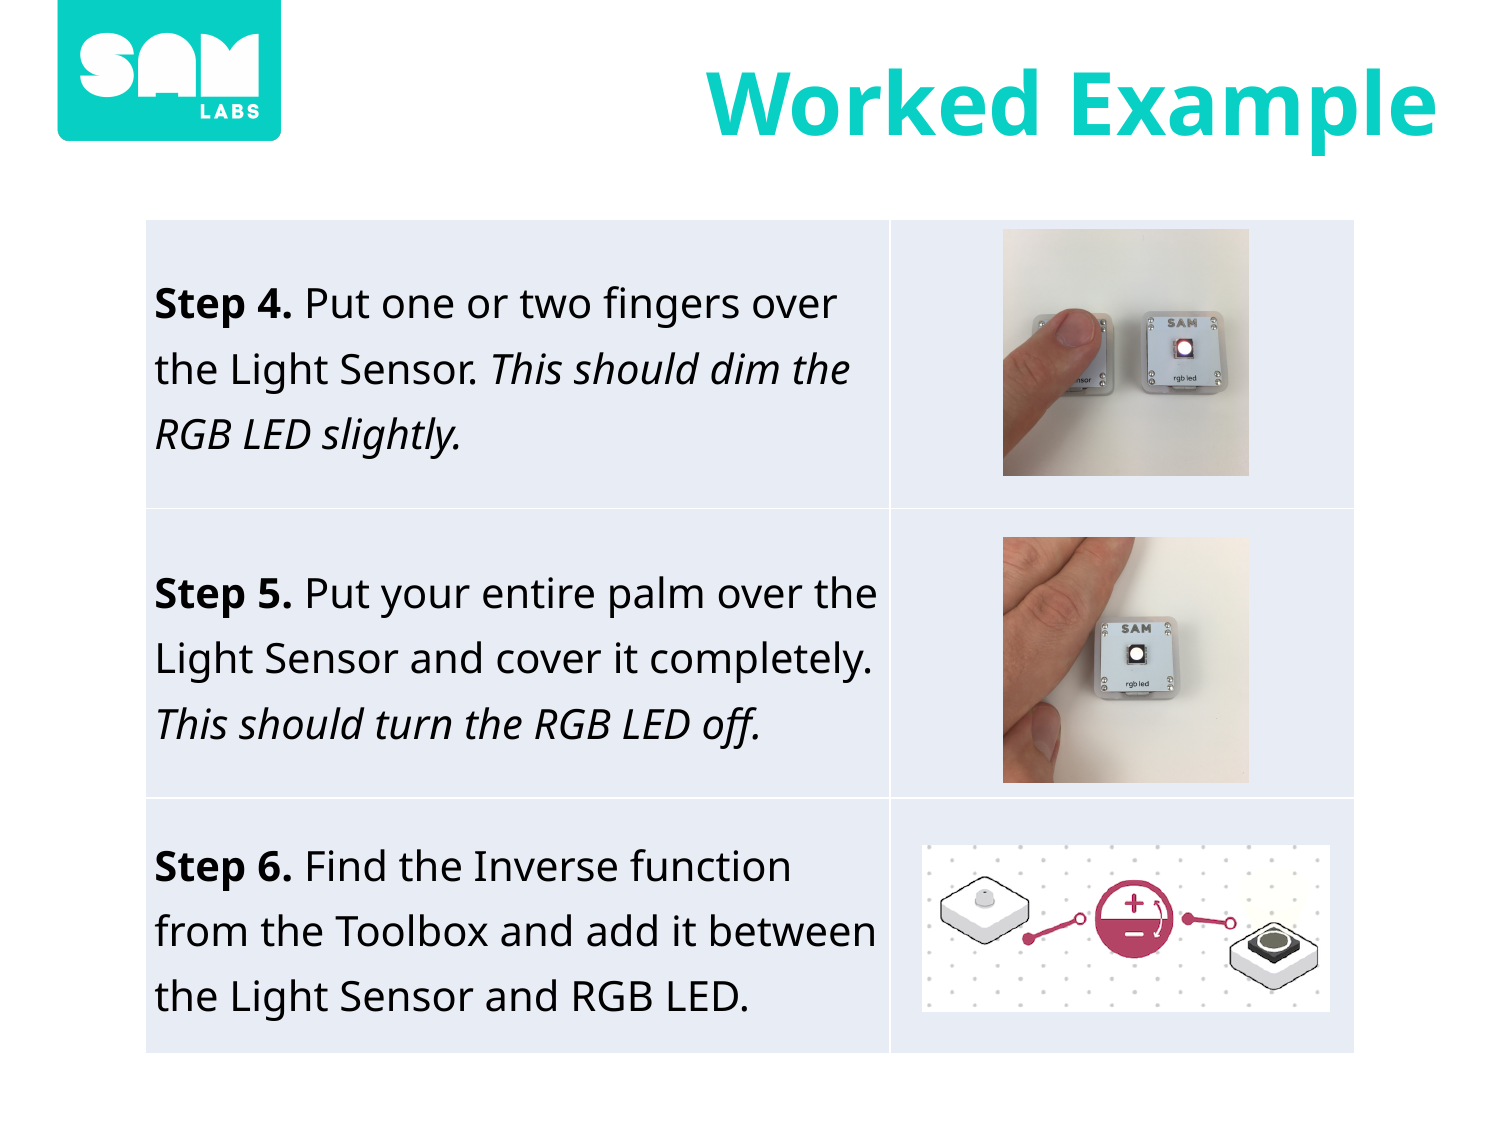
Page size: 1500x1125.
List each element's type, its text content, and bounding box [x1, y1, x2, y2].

table_cell Step 6. Find the Inverse function from the Toolbox and add it between the Light Sensor and RGB LED. [146, 799, 889, 1053]
picture [1002, 537, 1249, 784]
picture [0, 0, 281, 142]
table_cell [891, 799, 1354, 1053]
picture [922, 844, 1330, 1012]
table_header [891, 220, 1354, 508]
text_box Worked Example [102, 52, 1440, 155]
table_header Step 4. Put one or two fingers over the Light Sensor. This should dim the RGB LED slightly. [146, 220, 889, 508]
table_cell Step 5. Put your entire palm over the Light Sensor and cover it completely. This should turn the RGB LED off. [146, 509, 889, 797]
table_cell [891, 509, 1354, 797]
picture [1002, 229, 1249, 476]
